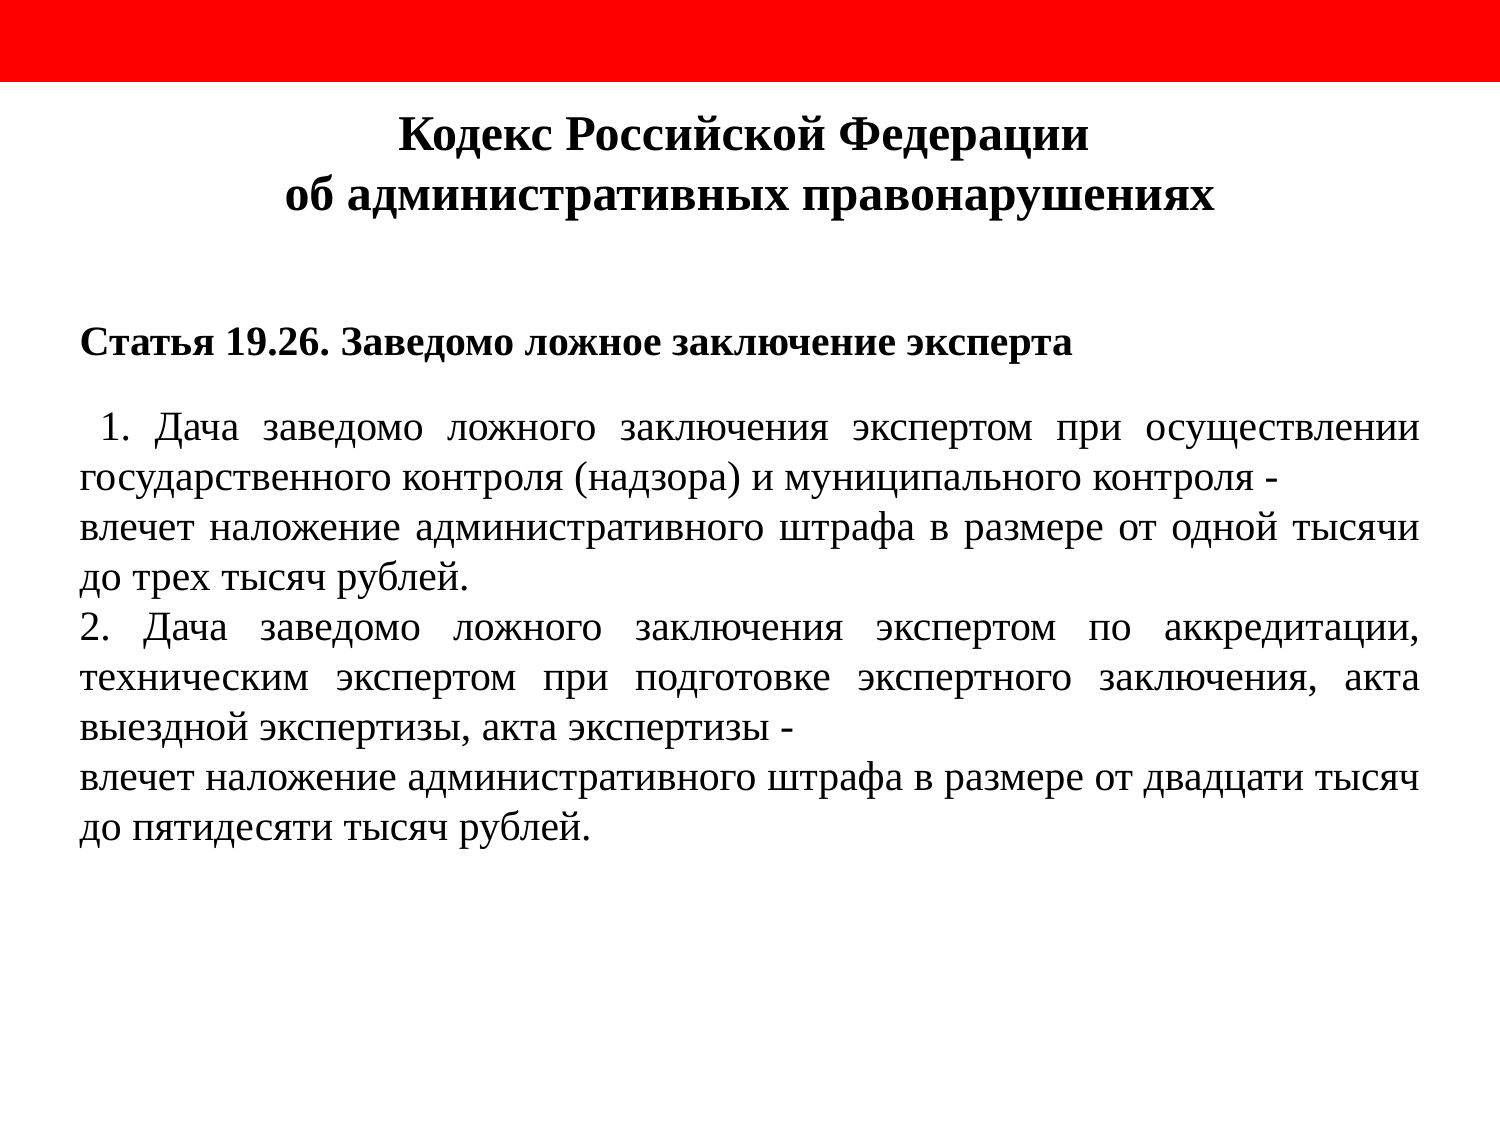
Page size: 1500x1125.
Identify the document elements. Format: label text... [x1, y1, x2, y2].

text_box Кодекс Российской Федерации об административных правонарушениях [53, 92, 1447, 228]
text_box [0, 0, 1500, 84]
text_box Статья 19.26. Заведомо ложное заключение эксперта 1. Дача заведомо ложного заключения экспертом при осуществлении государственного контроля (надзора) и муниципального контроля - влечет наложение административного штрафа в размере от одной тысячи до трех тысяч рублей. 2. Дача заведомо ложного заключения экспертом по аккредитации, техническим экспертом при подготовке экспертного заключения, акта выездной экспертизы, акта экспертизы - влечет наложение административного штрафа в размере от двадцати тысяч до пятидесяти тысяч рублей. [64, 306, 1436, 892]
